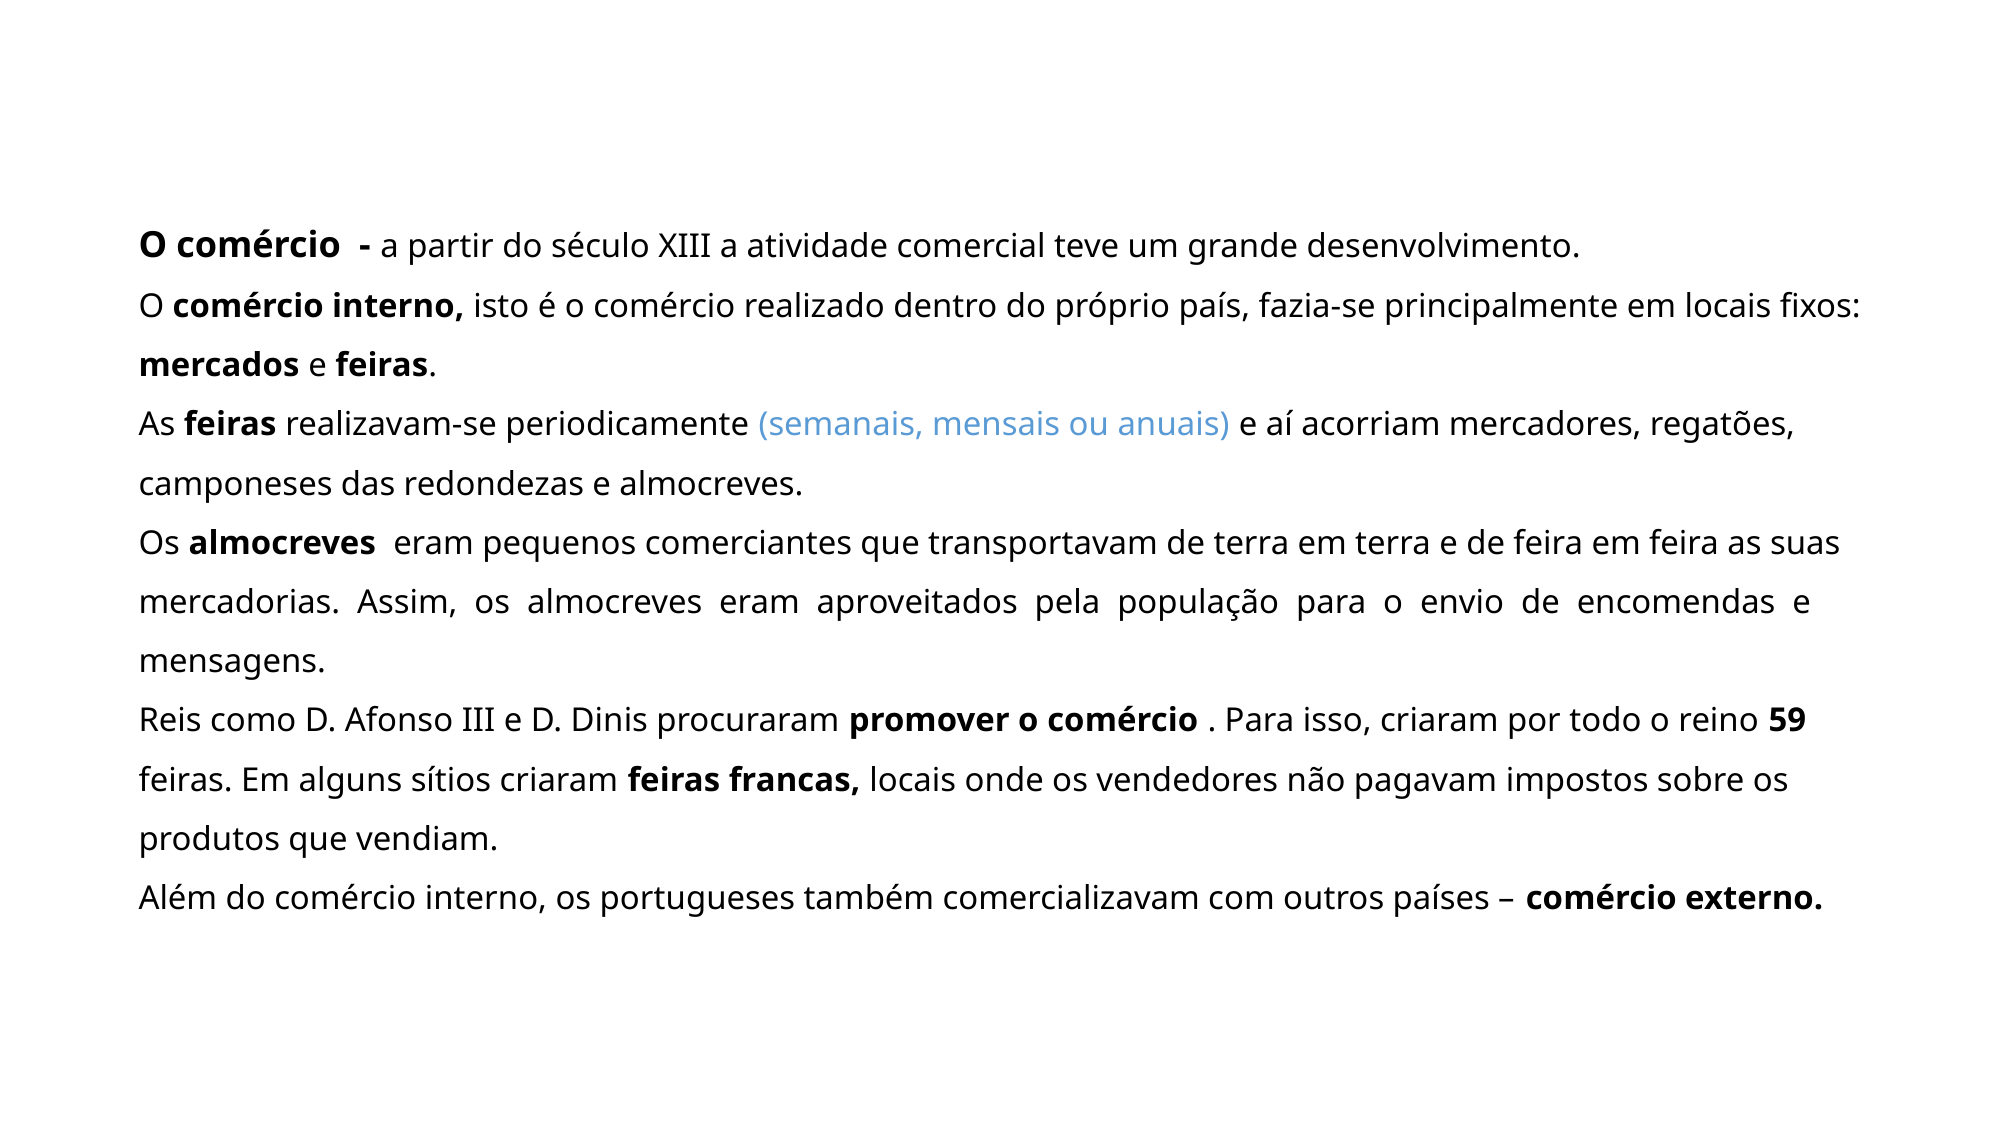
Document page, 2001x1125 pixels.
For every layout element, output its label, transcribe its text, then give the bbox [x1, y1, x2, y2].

title O comércio - a partir do século XIII a atividade comercial teve um grande desenvolvimento. O comércio interno, isto é o comércio realizado dentro do próprio país, fazia-se principalmente em locais fixos: mercados e feiras. As feiras realizavam-se periodicamente (semanais, mensais ou anuais) e aí acorriam mercadores, regatões, camponeses das redondezas e almocreves. Os almocreves eram pequenos comerciantes que transportavam de terra em terra e de feira em feira as suas mercadorias. Assim, os almocreves eram aproveitados pela população para o envio de encomendas e mensagens. Reis como D. Afonso III e D. Dinis procuraram promover o comércio . Para isso, criaram por todo o reino 59 feiras. Em alguns sítios criaram feiras francas, locais onde os vendedores não pagavam impostos sobre os produtos que vendiam. Além do comércio interno, os portugueses também comercializavam com outros países – comércio externo. [123, 59, 1902, 1125]
